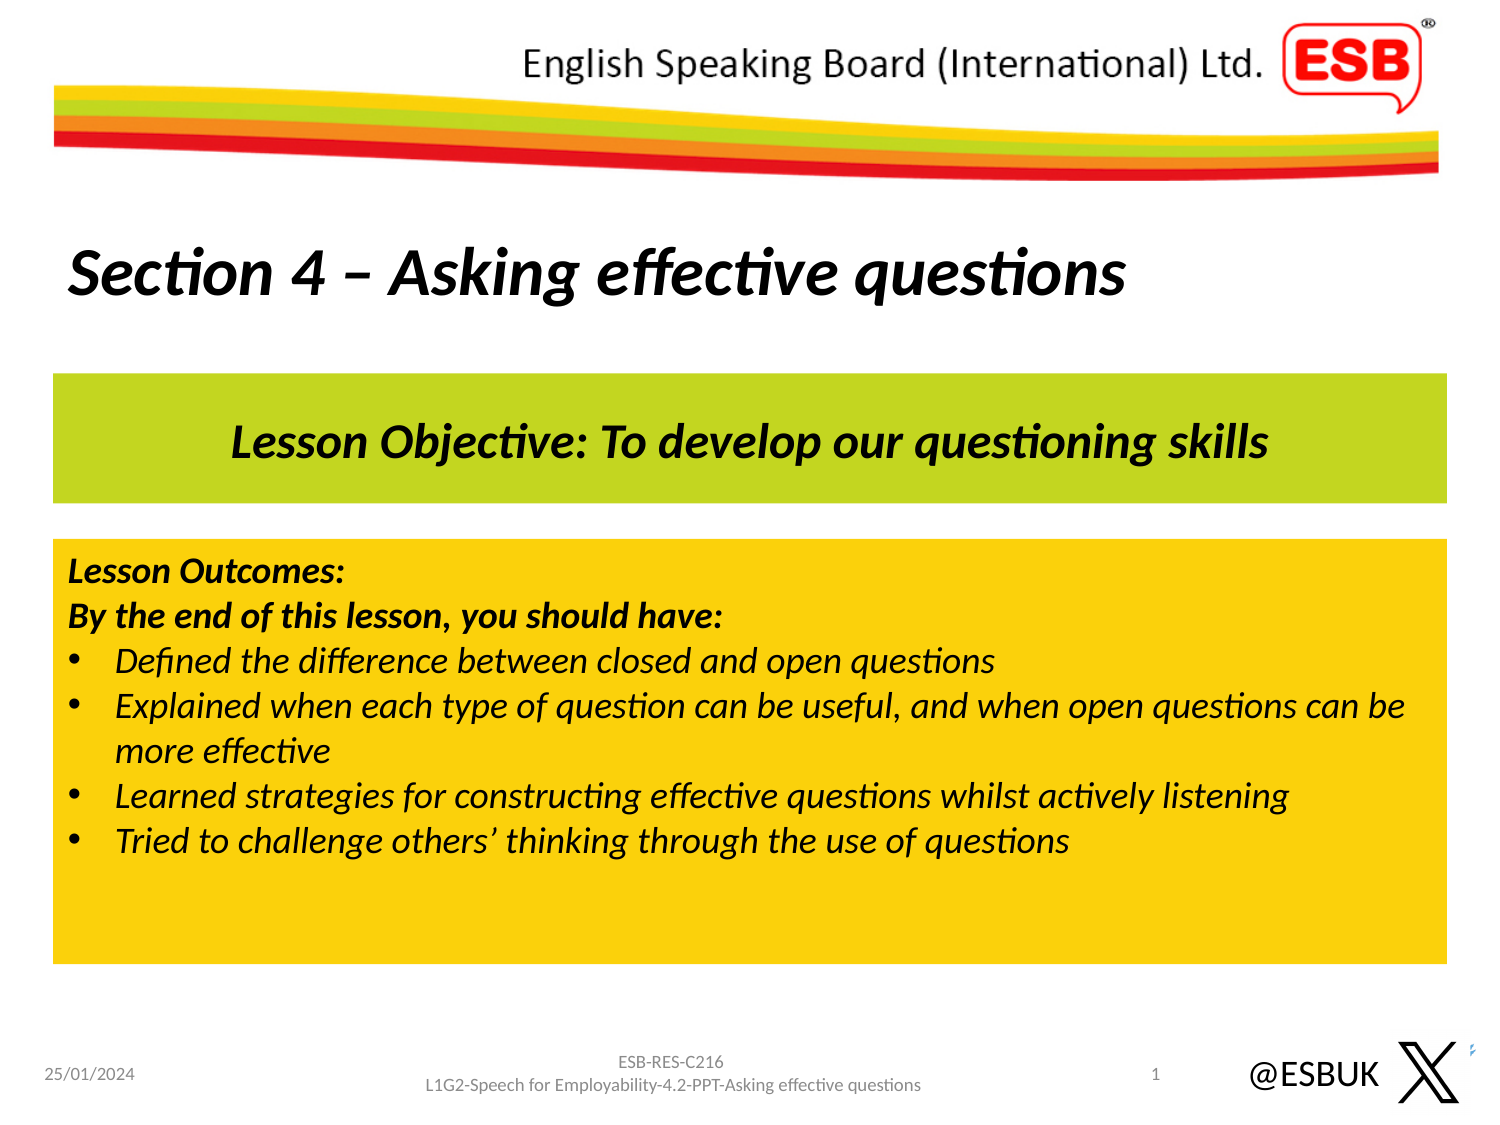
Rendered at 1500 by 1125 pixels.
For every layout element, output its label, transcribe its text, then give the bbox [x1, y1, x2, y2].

text_box Section 4 – Asking effective questions [53, 208, 1447, 338]
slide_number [29, 1042, 367, 1103]
text_box Lesson Objective: To develop our questioning skills [52, 372, 1448, 504]
slide_number 1 [930, 1042, 1176, 1103]
footer ESB-RES-C216 L1G2-Speech for Employability-4.2-PPT-Asking effective questions [395, 1042, 930, 1103]
text_box Lesson Outcomes: By the end of this lesson, you should have: Defined the difference between closed and open questions Explained when each type of question can be useful, and when open questions can be more effective Learned strategies for constructing effective questions whilst actively listening Tried to challenge others’ thinking through the use of questions [52, 538, 1448, 965]
picture [0, 0, 1500, 189]
picture [1390, 1029, 1476, 1116]
